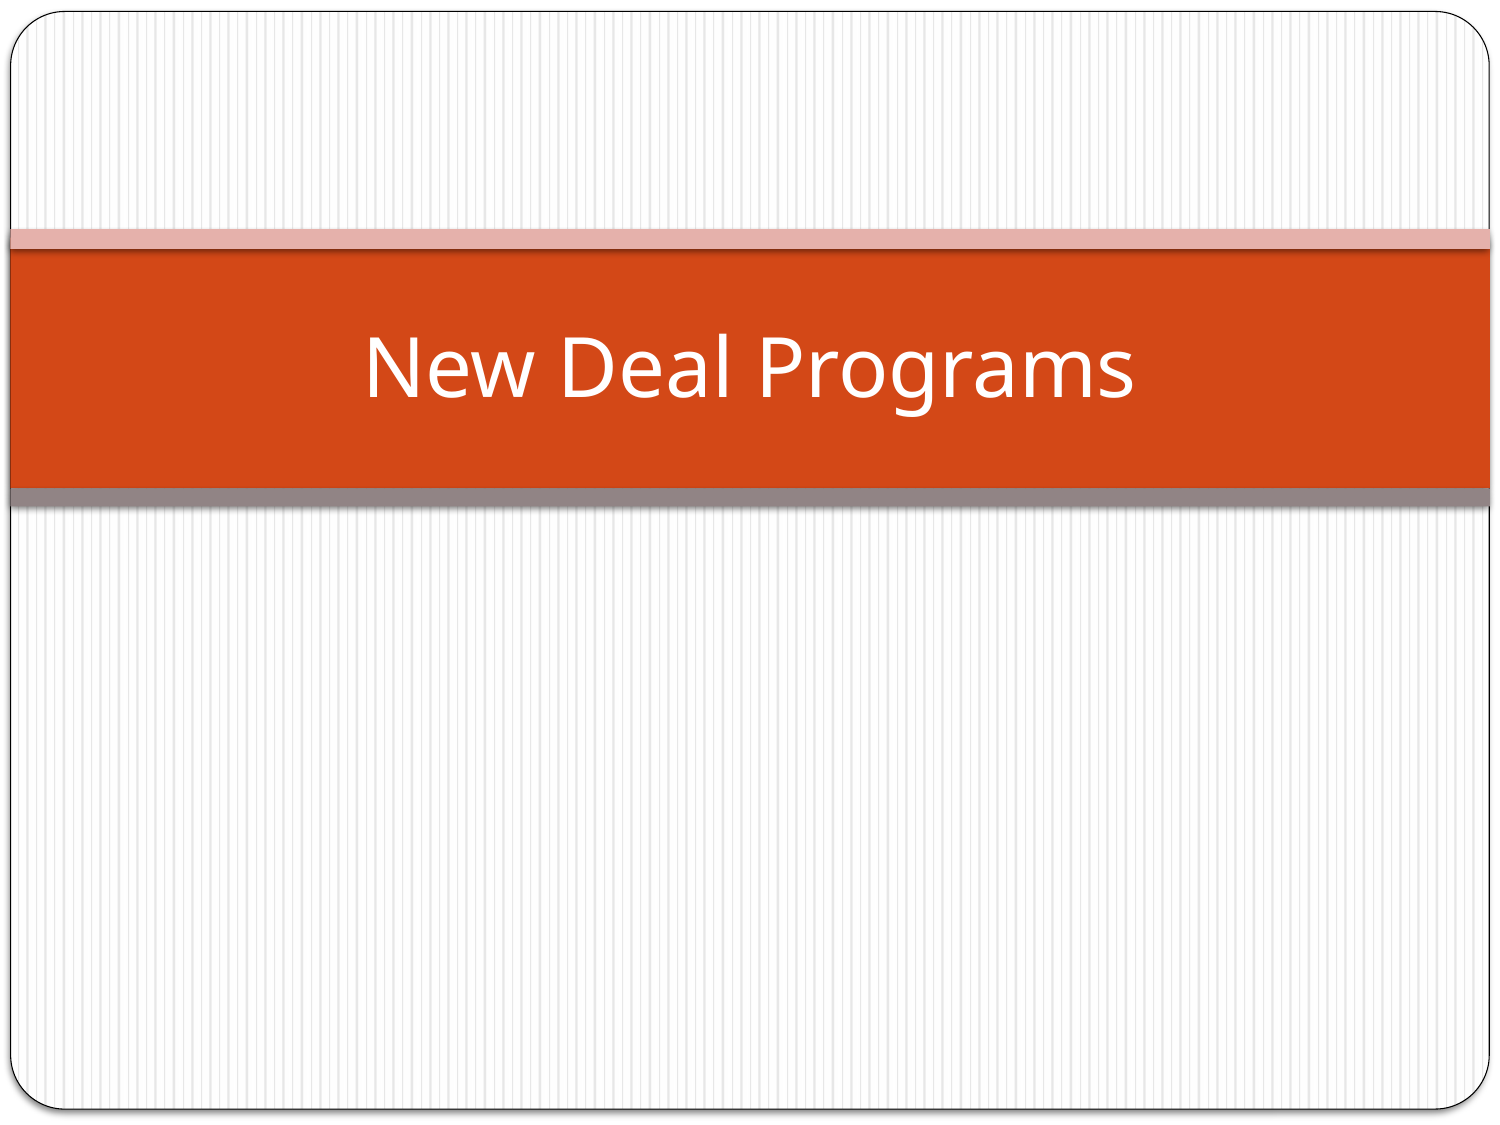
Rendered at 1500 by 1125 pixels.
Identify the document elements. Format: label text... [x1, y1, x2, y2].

title New Deal Programs [74, 246, 1426, 489]
